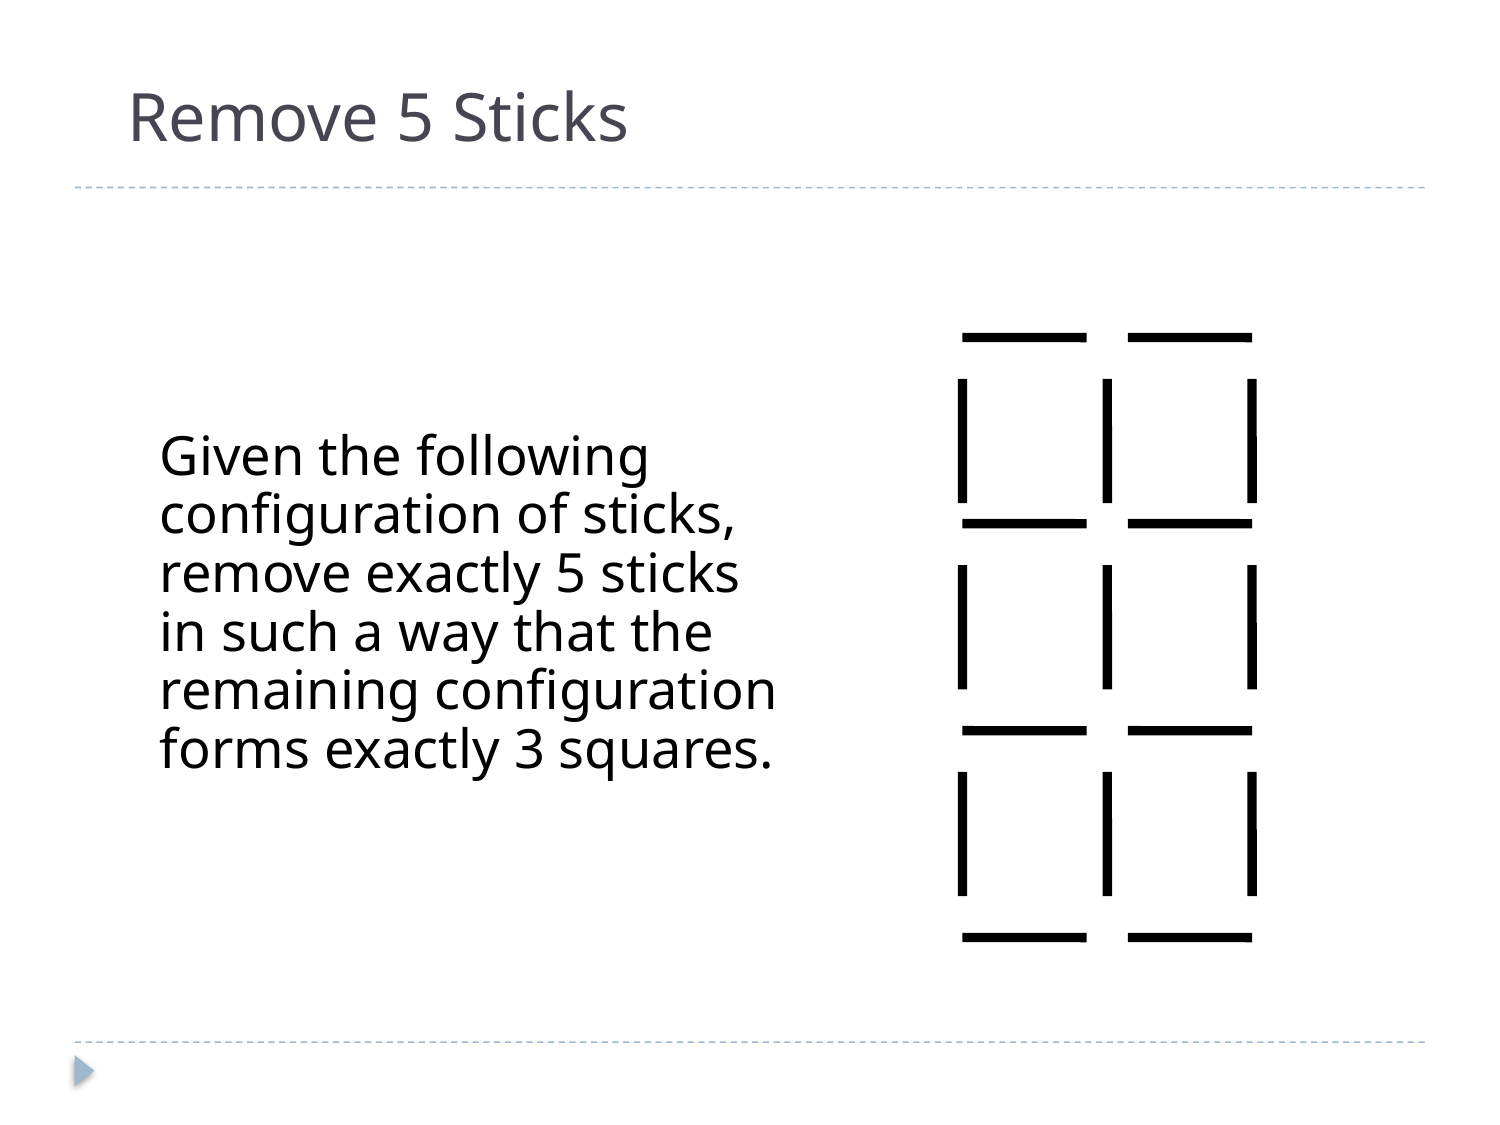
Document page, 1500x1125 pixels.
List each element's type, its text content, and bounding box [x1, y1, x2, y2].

title Remove 5 Sticks [112, 0, 1388, 163]
list Given the following configuration of sticks, remove exactly 5 sticks in such a way that the remaining configuration forms exactly 3 squares. [99, 421, 813, 800]
